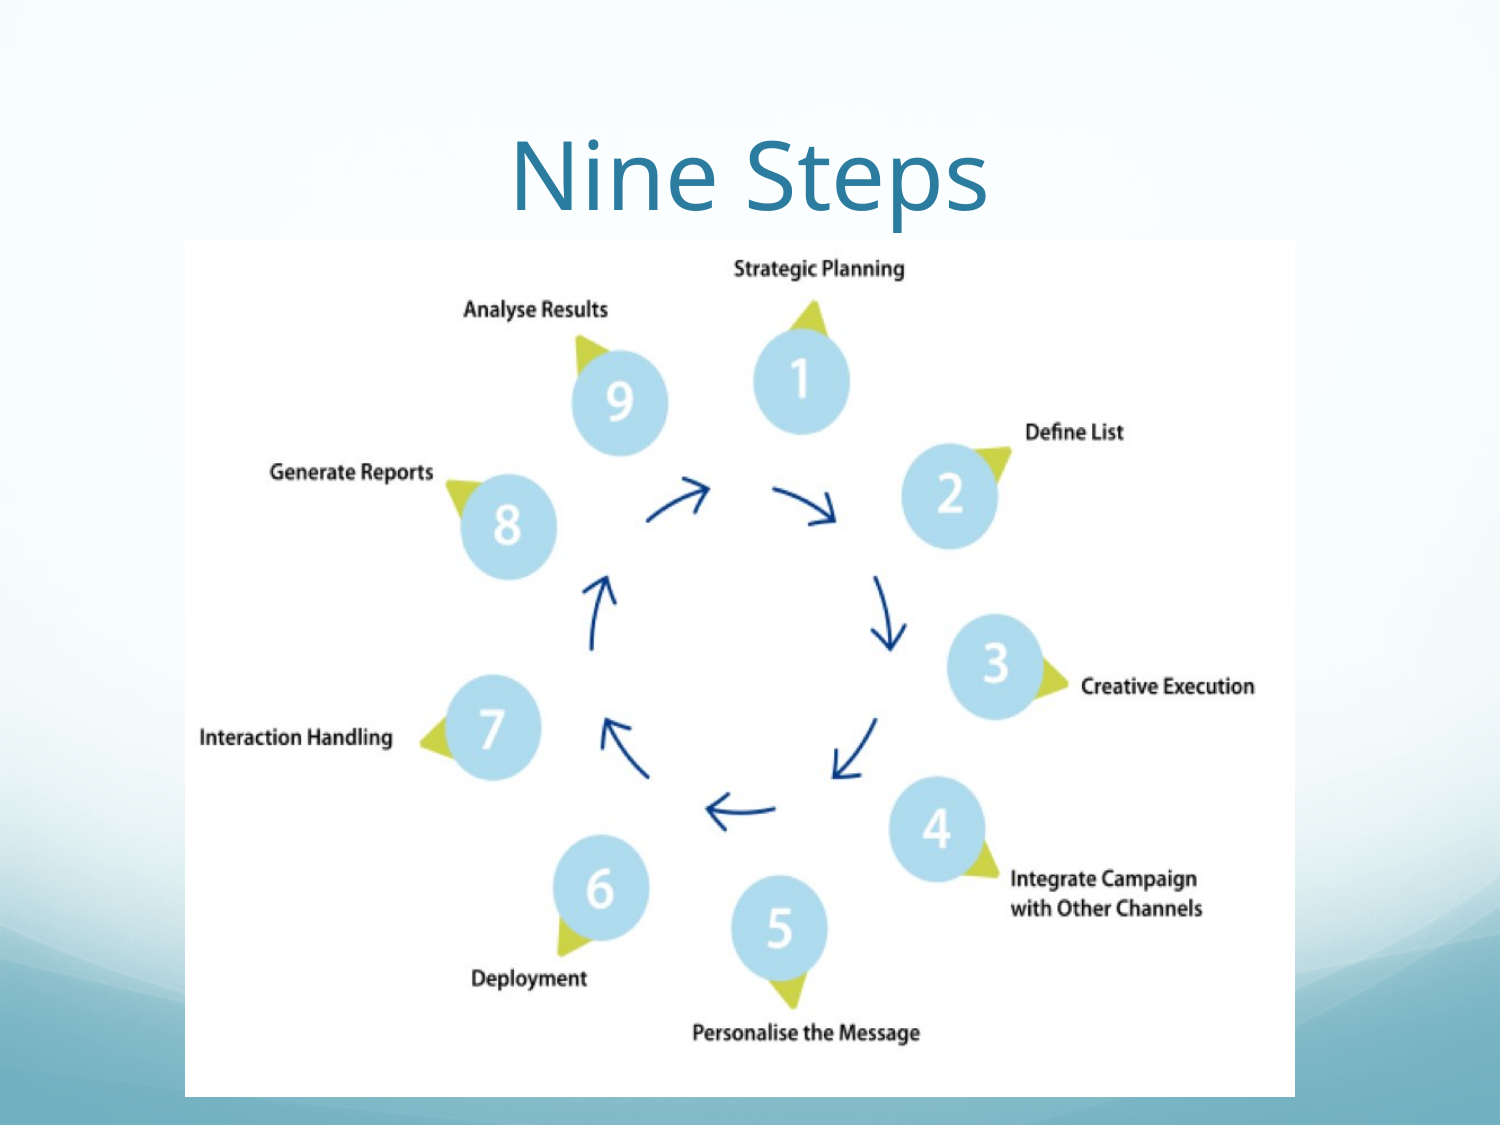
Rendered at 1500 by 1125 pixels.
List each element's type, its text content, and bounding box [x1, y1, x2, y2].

picture [185, 241, 1296, 1098]
title Nine Steps [90, 17, 1410, 237]
